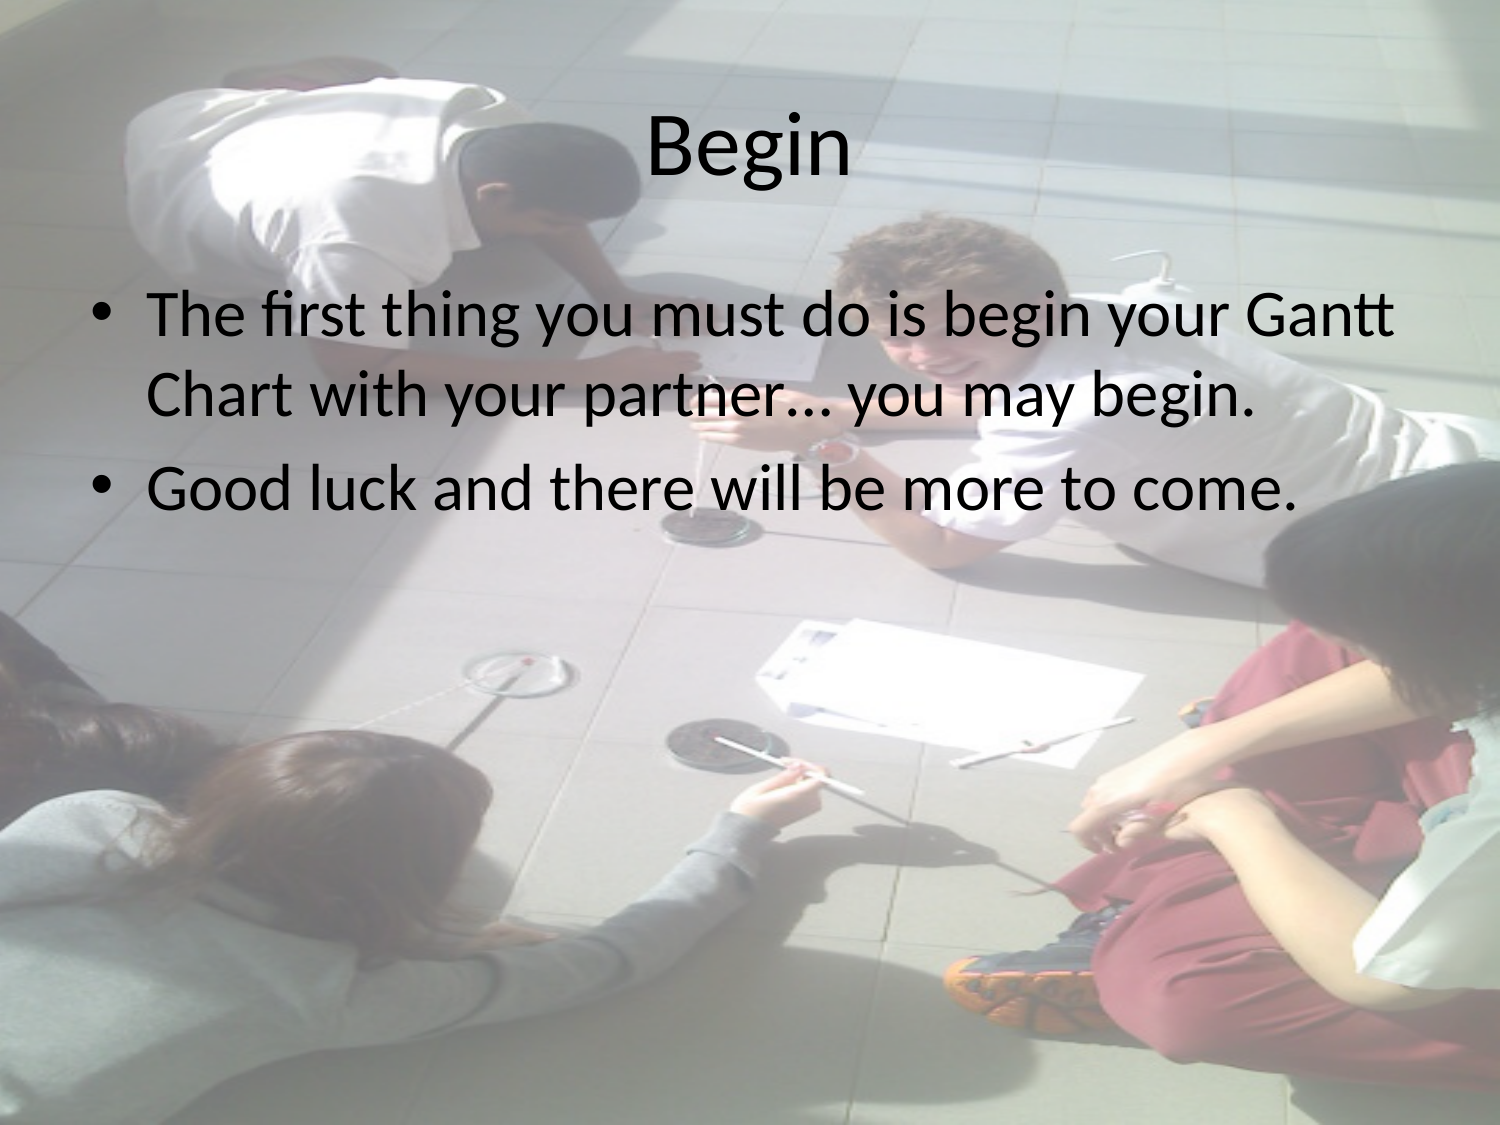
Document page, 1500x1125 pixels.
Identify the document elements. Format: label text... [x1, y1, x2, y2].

title Begin [75, 45, 1425, 233]
list The first thing you must do is begin your Gantt Chart with your partner… you may begin. Good luck and there will be more to come. [75, 262, 1425, 1005]
